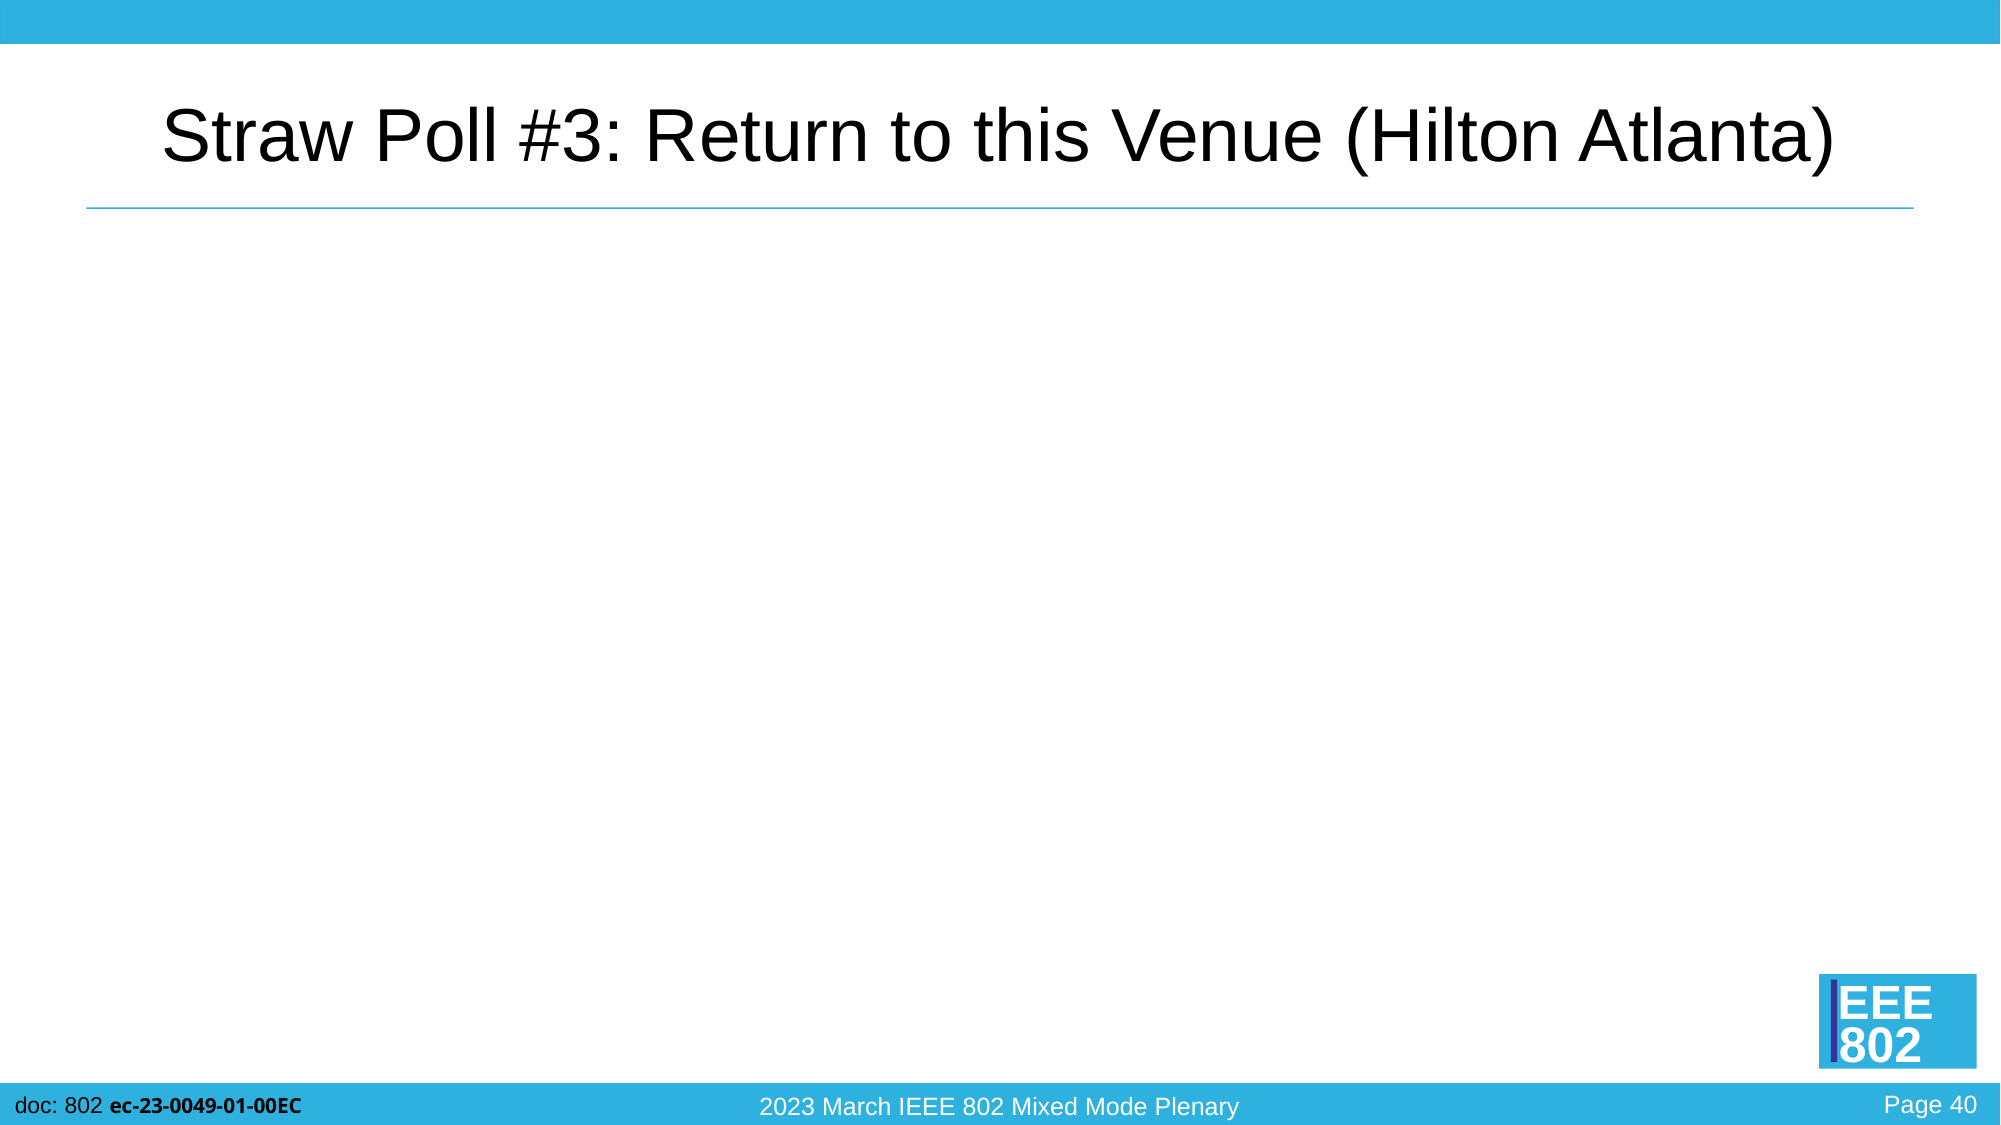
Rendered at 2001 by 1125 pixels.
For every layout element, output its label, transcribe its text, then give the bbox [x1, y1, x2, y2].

title Straw Poll #3: Return to this Venue (Hilton Atlanta) [99, 66, 1900, 197]
